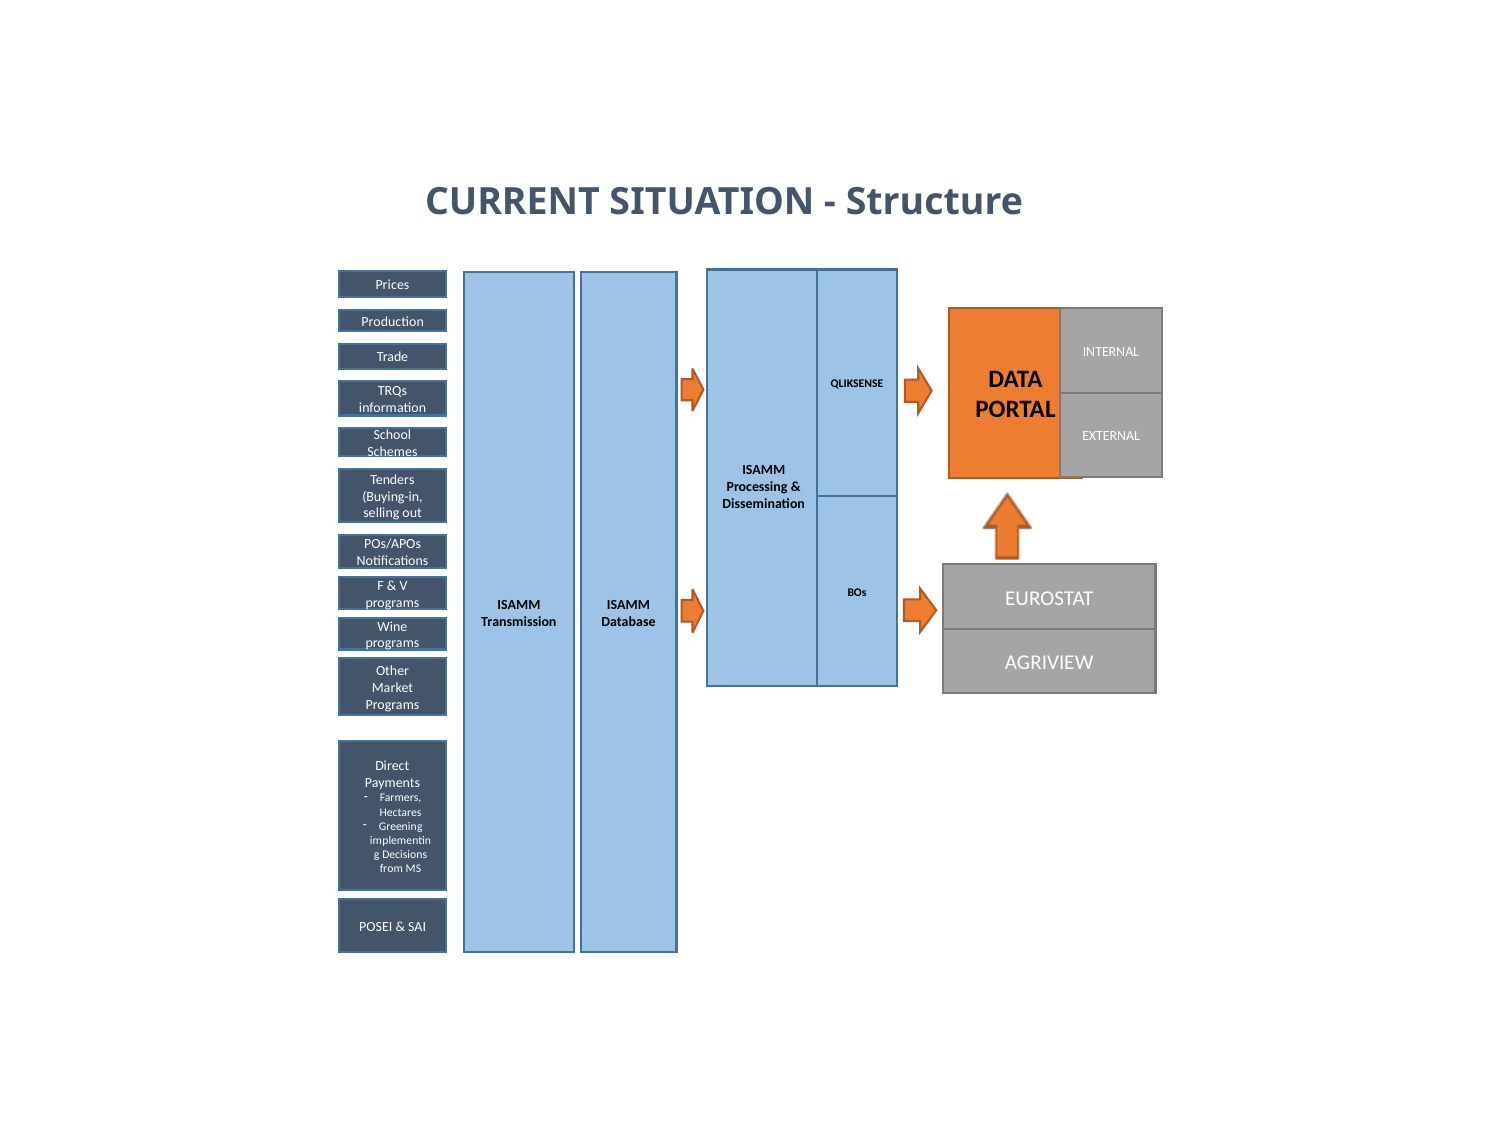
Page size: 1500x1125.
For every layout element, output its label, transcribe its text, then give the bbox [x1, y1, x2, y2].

text_box Tenders (Buying-in, selling out [338, 468, 447, 523]
text_box BOs [816, 495, 898, 687]
text_box ISAMM Transmission [463, 271, 575, 953]
text_box F & V programs [338, 576, 447, 610]
text_box [903, 364, 933, 417]
text_box ISAMM Database [580, 271, 678, 953]
text_box TRQs information [338, 380, 447, 417]
text_box INTERNAL [1059, 307, 1163, 392]
text_box Trade [338, 343, 447, 370]
text_box [902, 585, 938, 636]
text_box CURRENT SITUATION - Structure [410, 169, 1167, 230]
text_box POs/APOs Notifications [338, 534, 447, 569]
text_box POSEI & SAI [338, 898, 447, 953]
text_box School Schemes [338, 427, 447, 457]
text_box [680, 588, 705, 634]
text_box EUROSTAT [942, 563, 1157, 630]
text_box Wine programs [338, 617, 447, 651]
text_box Direct Payments Farmers, Hectares Greening implementing Decisions from MS [338, 740, 447, 891]
text_box AGRIVIEW [942, 630, 1157, 694]
text_box QLIKSENSE [816, 268, 898, 495]
text_box ISAMM Processing & Dissemination [706, 268, 816, 687]
text_box EXTERNAL [1059, 392, 1163, 478]
text_box DATA PORTAL [948, 307, 1083, 479]
text_box Other Market Programs [338, 657, 447, 716]
text_box [680, 368, 705, 412]
picture [973, 492, 1042, 559]
text_box Production [338, 309, 447, 332]
text_box Prices [338, 270, 447, 298]
